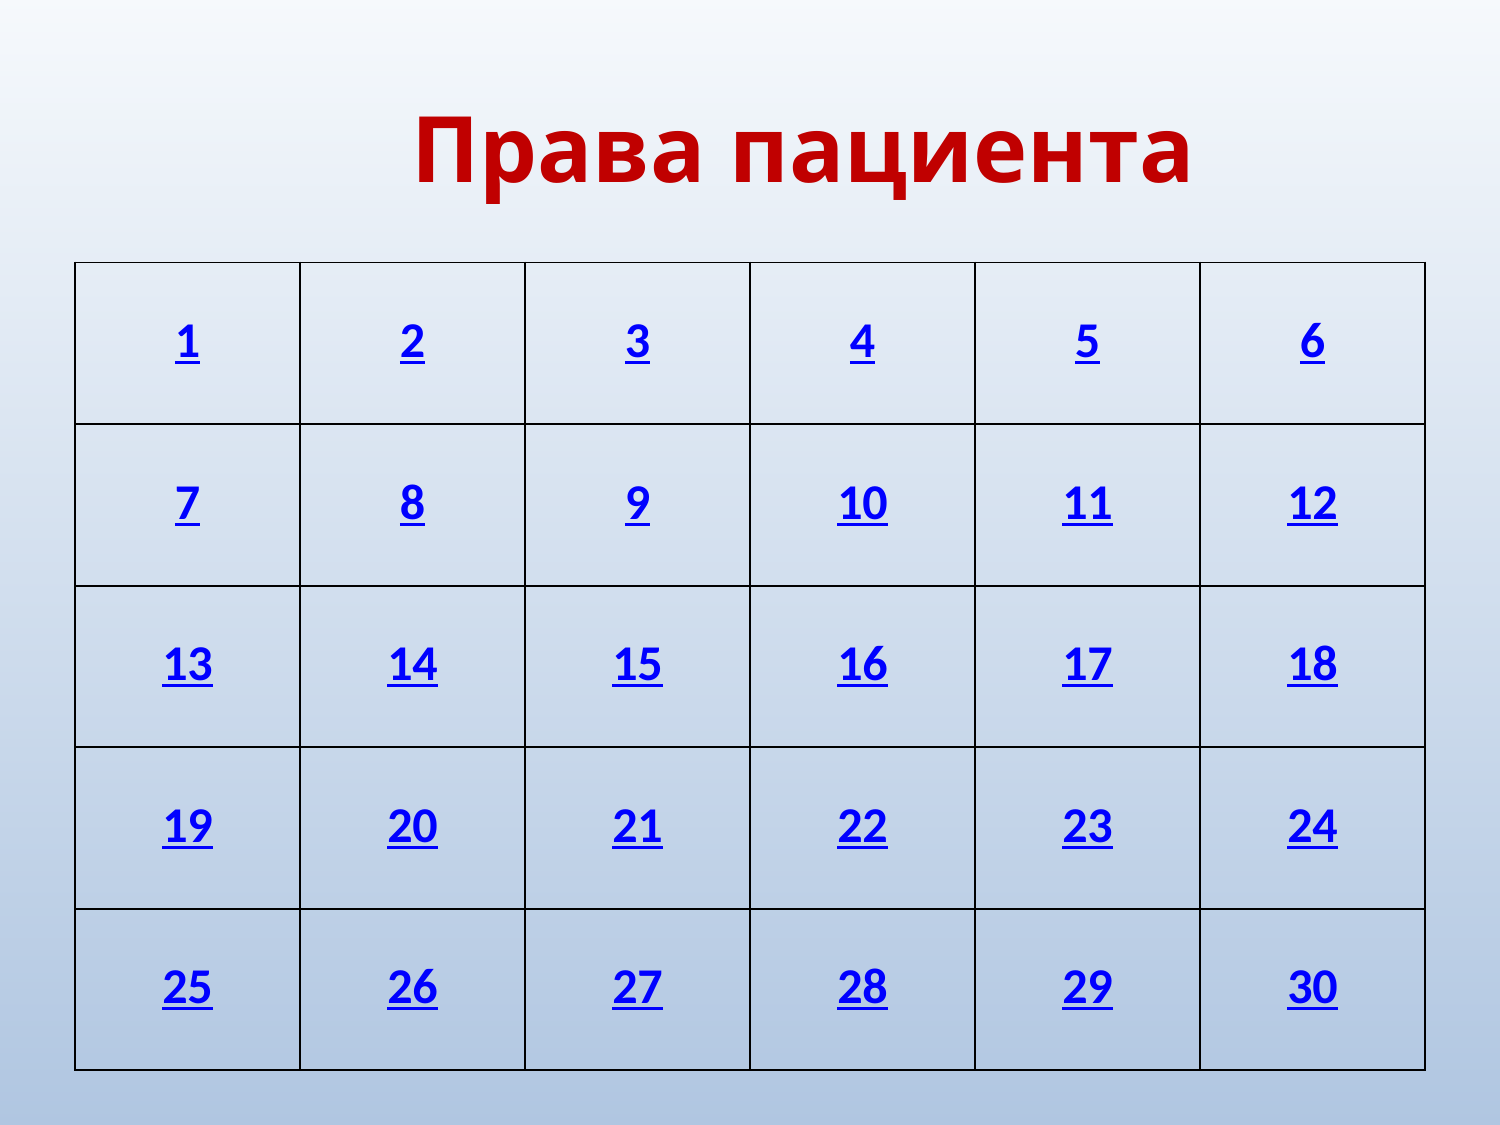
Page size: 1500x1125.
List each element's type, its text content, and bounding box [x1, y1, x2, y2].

table_cell 7 [76, 425, 299, 585]
table_cell 26 [301, 910, 524, 1069]
table_header 6 [1201, 263, 1424, 423]
table_cell 27 [526, 910, 749, 1069]
text_box Права пациента [396, 83, 1211, 209]
table_cell 19 [76, 748, 299, 908]
table_cell 24 [1201, 748, 1424, 908]
table_cell 10 [751, 425, 974, 585]
table_cell 8 [301, 425, 524, 585]
table_cell 18 [1201, 587, 1424, 746]
table_header 4 [751, 263, 974, 423]
table_cell 13 [76, 587, 299, 746]
table_cell 22 [751, 748, 974, 908]
table_cell 14 [301, 587, 524, 746]
table_cell 16 [751, 587, 974, 746]
table_header 1 [76, 263, 299, 423]
table_cell 17 [976, 587, 1199, 746]
table_cell 15 [526, 587, 749, 746]
table_cell 28 [751, 910, 974, 1069]
table_header 2 [301, 263, 524, 423]
table_cell 25 [76, 910, 299, 1069]
table_cell 23 [976, 748, 1199, 908]
table_cell 29 [976, 910, 1199, 1069]
table_header 3 [526, 263, 749, 423]
table_cell 30 [1201, 910, 1424, 1069]
table_header 5 [976, 263, 1199, 423]
table_cell 9 [526, 425, 749, 585]
table_cell 20 [301, 748, 524, 908]
table_cell 21 [526, 748, 749, 908]
table_cell 12 [1201, 425, 1424, 585]
table_cell 11 [976, 425, 1199, 585]
